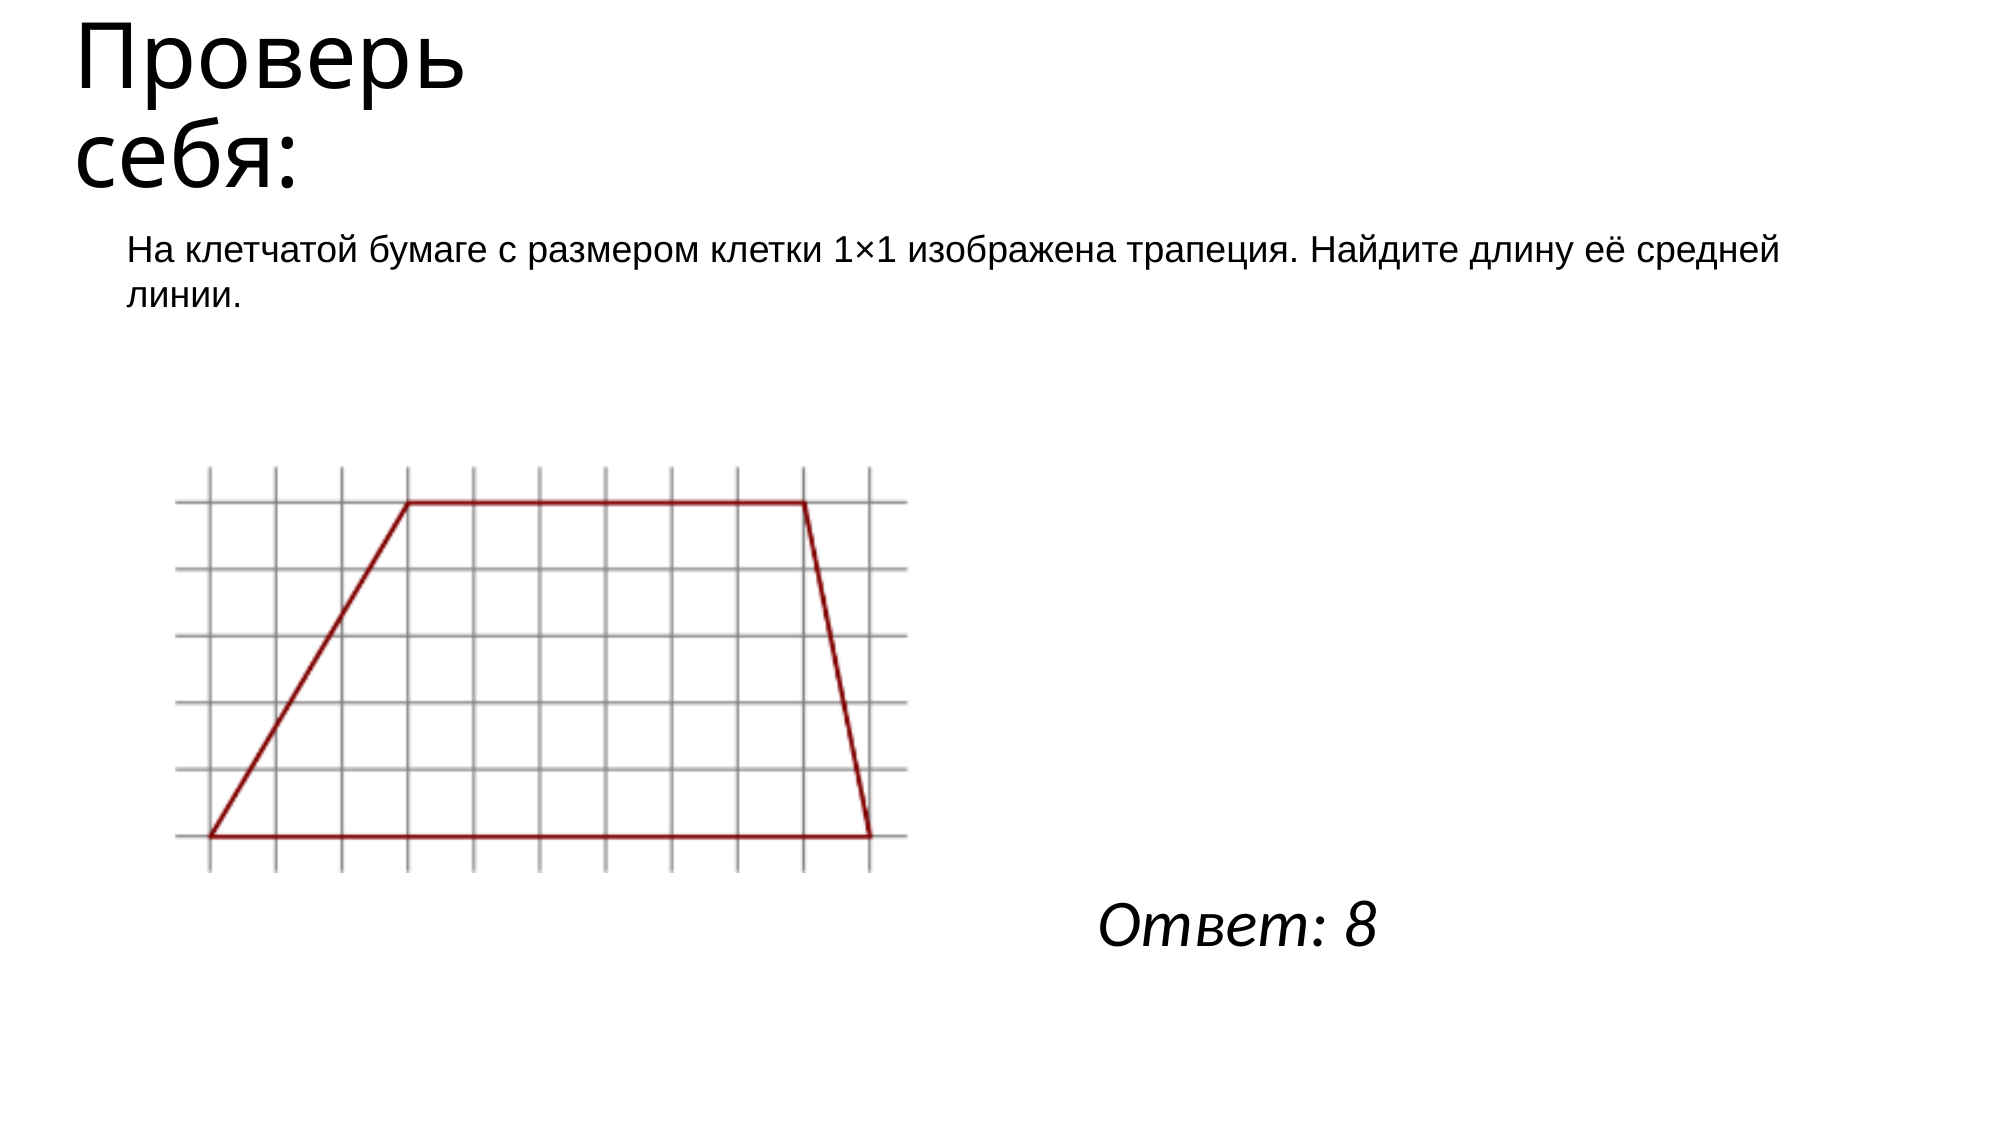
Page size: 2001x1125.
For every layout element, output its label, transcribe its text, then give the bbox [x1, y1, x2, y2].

text_box На клетчатой бумаге с размером клетки 1×1 изображена трапеция. Найдите длину её средней линии. [111, 217, 1888, 323]
picture [175, 460, 918, 873]
text_box Ответ: 8 [1082, 872, 1520, 968]
title Проверь себя: [58, 0, 671, 218]
